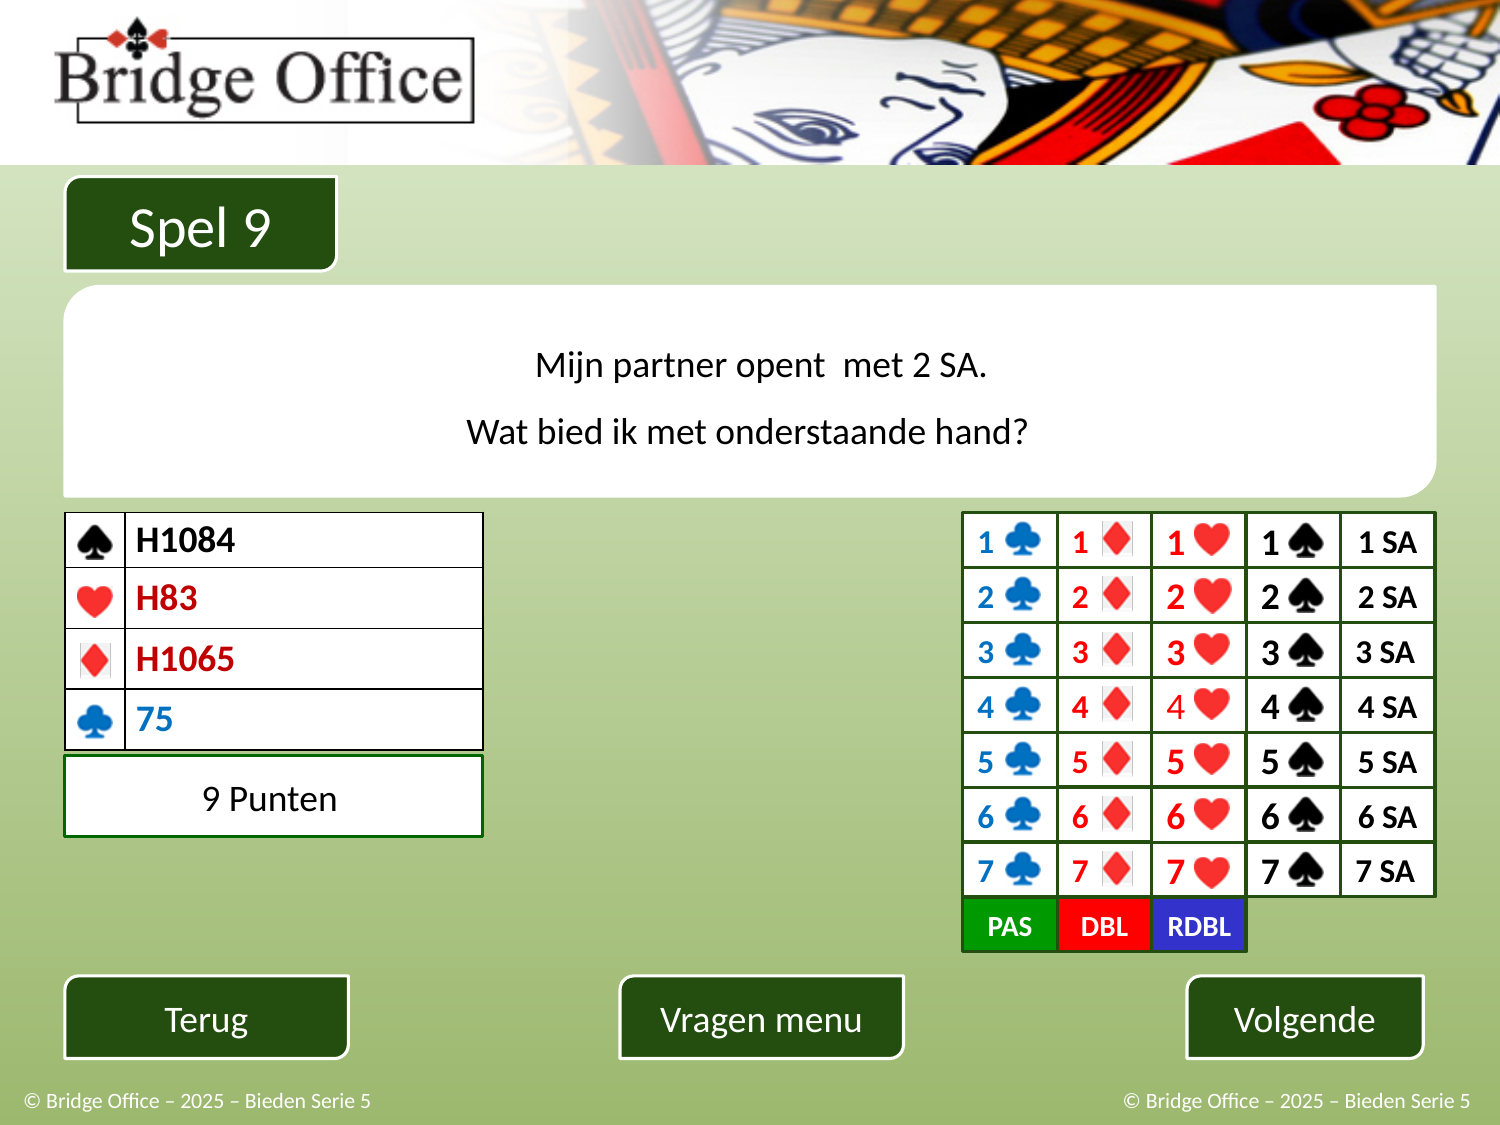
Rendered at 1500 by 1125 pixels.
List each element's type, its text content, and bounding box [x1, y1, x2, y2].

picture [1288, 851, 1324, 887]
text_box 3 [1245, 621, 1339, 676]
table_header [66, 513, 124, 567]
picture [1099, 741, 1135, 778]
picture [1288, 631, 1324, 668]
text_box 3 [961, 621, 1056, 676]
text_box PAS [961, 896, 1059, 953]
text_box 4 [1245, 676, 1339, 734]
text_box 6 SA [1339, 786, 1437, 844]
text_box 4 SA [1339, 676, 1437, 734]
picture [77, 643, 114, 679]
text_box 2 [961, 569, 1056, 621]
picture [1288, 741, 1324, 778]
picture [0, 0, 1500, 166]
text_box 2 [1153, 569, 1245, 621]
text_box 5 [1059, 734, 1153, 786]
text_box Mijn partner opent met 2 SA. [508, 332, 1015, 393]
text_box 7 [1150, 841, 1245, 898]
text_box 9 Punten [63, 754, 484, 838]
picture [1288, 576, 1324, 613]
picture [1193, 857, 1230, 890]
picture [1193, 798, 1230, 830]
picture [1004, 631, 1041, 668]
text_box RDBL [1153, 898, 1248, 953]
text_box 5 [1248, 734, 1339, 786]
table_header H1084 [126, 513, 482, 567]
text_box 4 [1150, 676, 1245, 734]
picture [1004, 576, 1041, 613]
text_box 7 [1245, 841, 1339, 898]
text_box 2 [1245, 569, 1339, 621]
picture [1288, 686, 1324, 723]
table_cell H1065 [126, 629, 482, 688]
picture [1193, 688, 1230, 721]
text_box 7 [961, 841, 1056, 896]
text_box © Bridge Office – 2025 – Bieden Serie 5 [8, 1079, 393, 1121]
text_box 7 [1056, 841, 1150, 898]
text_box 4 [1059, 676, 1150, 734]
picture [1004, 851, 1041, 887]
text_box 2 SA [1339, 569, 1437, 621]
text_box 5 [961, 734, 1059, 786]
text_box 5 [1153, 734, 1248, 786]
text_box 6 [1056, 786, 1150, 841]
picture [77, 524, 114, 561]
picture [1004, 686, 1041, 723]
text_box 5 SA [1339, 734, 1437, 786]
text_box 1 [1059, 511, 1153, 569]
picture [1288, 796, 1324, 832]
text_box © Bridge Office – 2025 – Bieden Serie 5 [1107, 1079, 1500, 1121]
text_box 1 [961, 511, 1059, 569]
text_box Spel 9 [63, 179, 339, 273]
text_box 4 [961, 676, 1059, 734]
text_box Volgende [1185, 974, 1425, 1061]
text_box 1 [1245, 511, 1342, 569]
text_box [63, 284, 1437, 498]
text_box Terug [63, 974, 350, 1061]
picture [1288, 521, 1325, 558]
picture [1193, 523, 1230, 556]
picture [1194, 633, 1230, 666]
table_cell [66, 629, 124, 688]
picture [1099, 576, 1135, 613]
picture [1099, 851, 1135, 887]
text_box 7 SA [1339, 844, 1437, 898]
text_box 6 [1150, 786, 1245, 841]
picture [1004, 521, 1041, 558]
text_box 6 [961, 786, 1056, 841]
table_cell [66, 568, 124, 628]
text_box 1 SA [1342, 511, 1437, 569]
picture [1004, 741, 1041, 778]
picture [1004, 796, 1041, 833]
table_cell [66, 690, 124, 749]
picture [1193, 578, 1232, 614]
table_cell 75 [126, 690, 482, 749]
picture [1099, 521, 1135, 558]
picture [77, 703, 114, 740]
picture [1099, 686, 1135, 723]
text_box 3 [1150, 621, 1245, 676]
picture [1099, 631, 1135, 668]
text_box 2 [1056, 569, 1153, 621]
table_cell H83 [126, 568, 482, 628]
text_box Wat bied ik met onderstaande hand? [451, 399, 1072, 460]
text_box 6 [1245, 786, 1339, 841]
text_box 1 [1153, 511, 1245, 569]
picture [1193, 743, 1230, 776]
text_box Vragen menu [618, 974, 906, 1061]
picture [77, 585, 114, 618]
picture [1099, 796, 1135, 833]
text_box 3 SA [1339, 621, 1437, 676]
text_box 3 [1056, 621, 1150, 676]
text_box DBL [1059, 898, 1153, 953]
